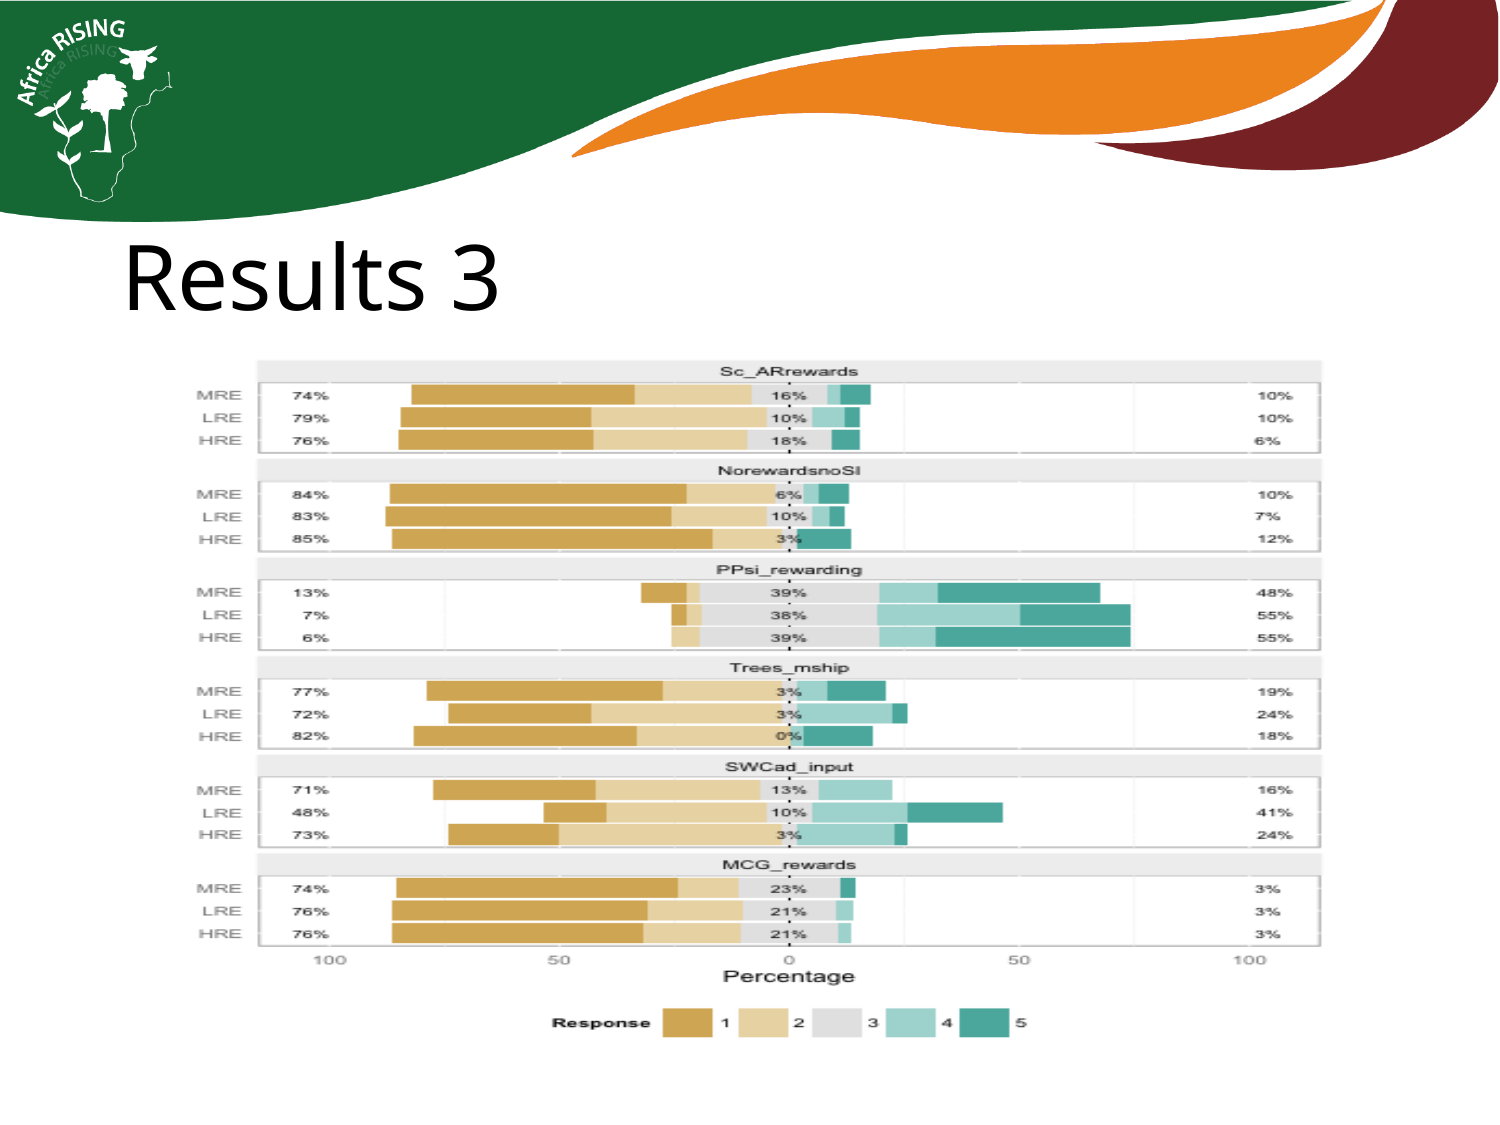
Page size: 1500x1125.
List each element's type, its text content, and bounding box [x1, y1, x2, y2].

picture [0, 0, 1499, 222]
list Results 3 [87, 212, 1363, 338]
picture [137, 337, 1363, 1070]
